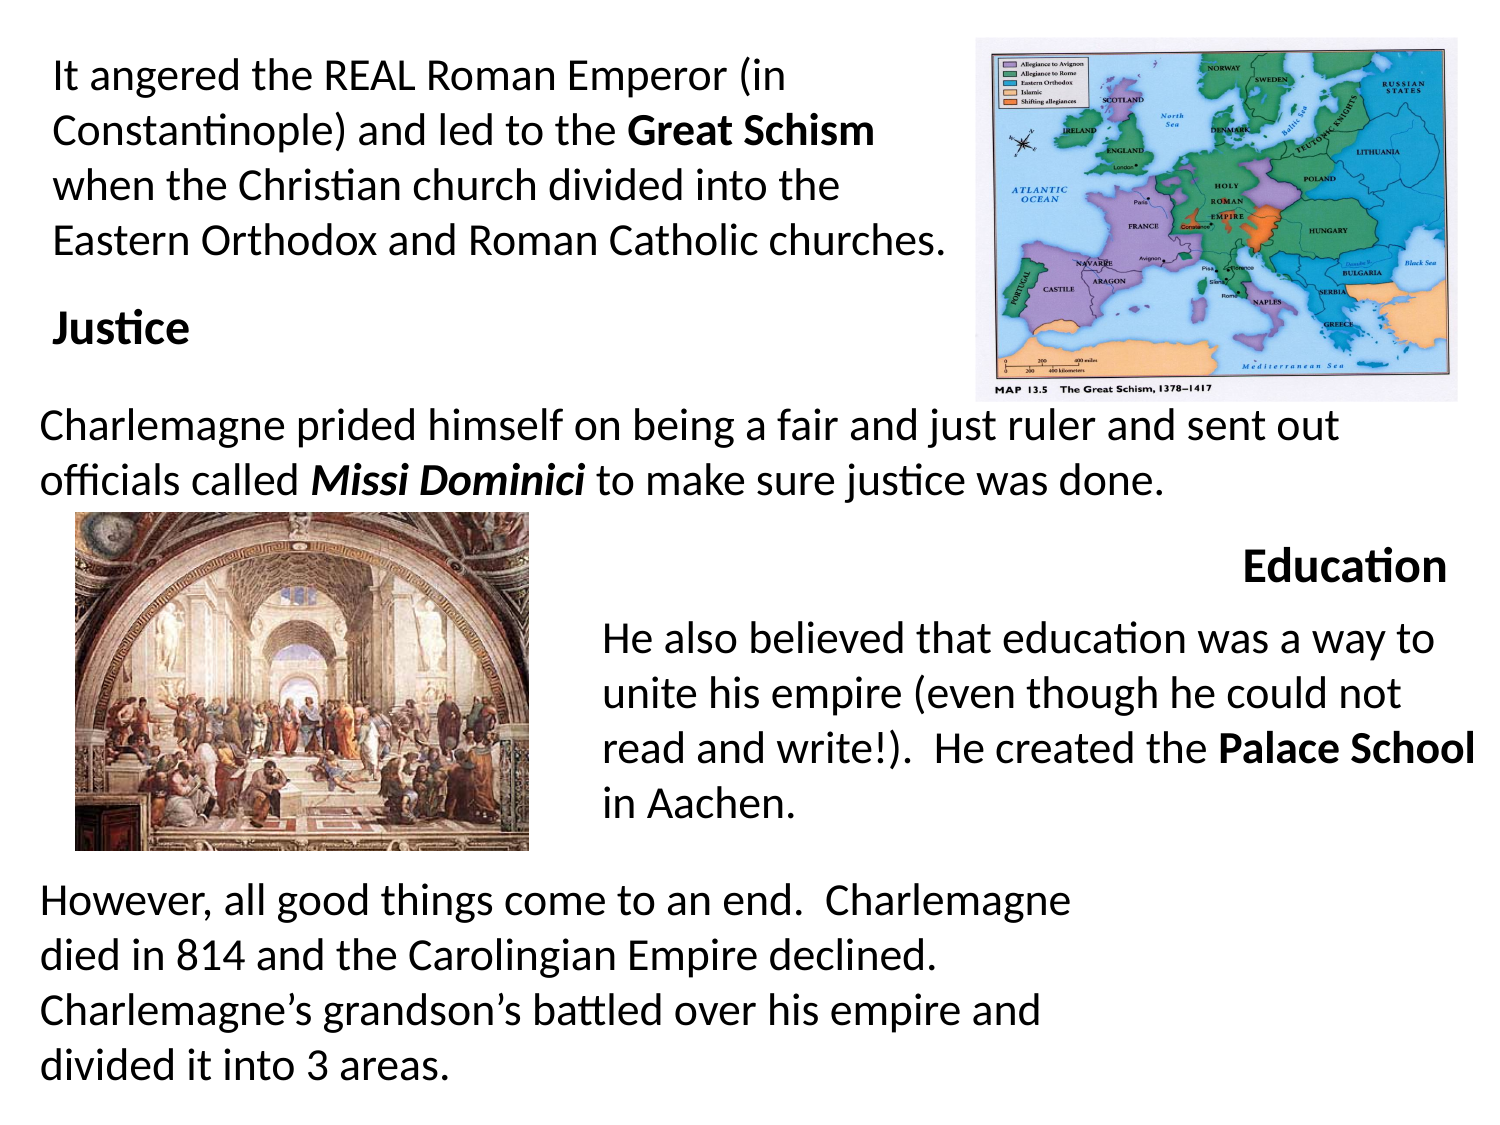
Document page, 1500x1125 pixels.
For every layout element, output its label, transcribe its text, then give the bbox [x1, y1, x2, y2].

text_box However, all good things come to an end. Charlemagne died in 814 and the Carolingian Empire declined. Charlemagne’s grandson’s battled over his empire and divided it into 3 areas. [24, 862, 1113, 1098]
text_box It angered the REAL Roman Emperor (in Constantinople) and led to the Great Schism when the Christian church divided into the Eastern Orthodox and Roman Catholic churches. [37, 37, 972, 273]
text_box Education [987, 524, 1463, 600]
text_box Justice [37, 287, 500, 363]
text_box He also believed that education was a way to unite his empire (even though he could not read and write!). He created the Palace School in Aachen. [587, 599, 1500, 835]
picture [74, 512, 530, 852]
picture [974, 37, 1458, 402]
text_box Charlemagne prided himself on being a fair and just ruler and sent out officials called Missi Dominici to make sure justice was done. [24, 387, 1450, 513]
